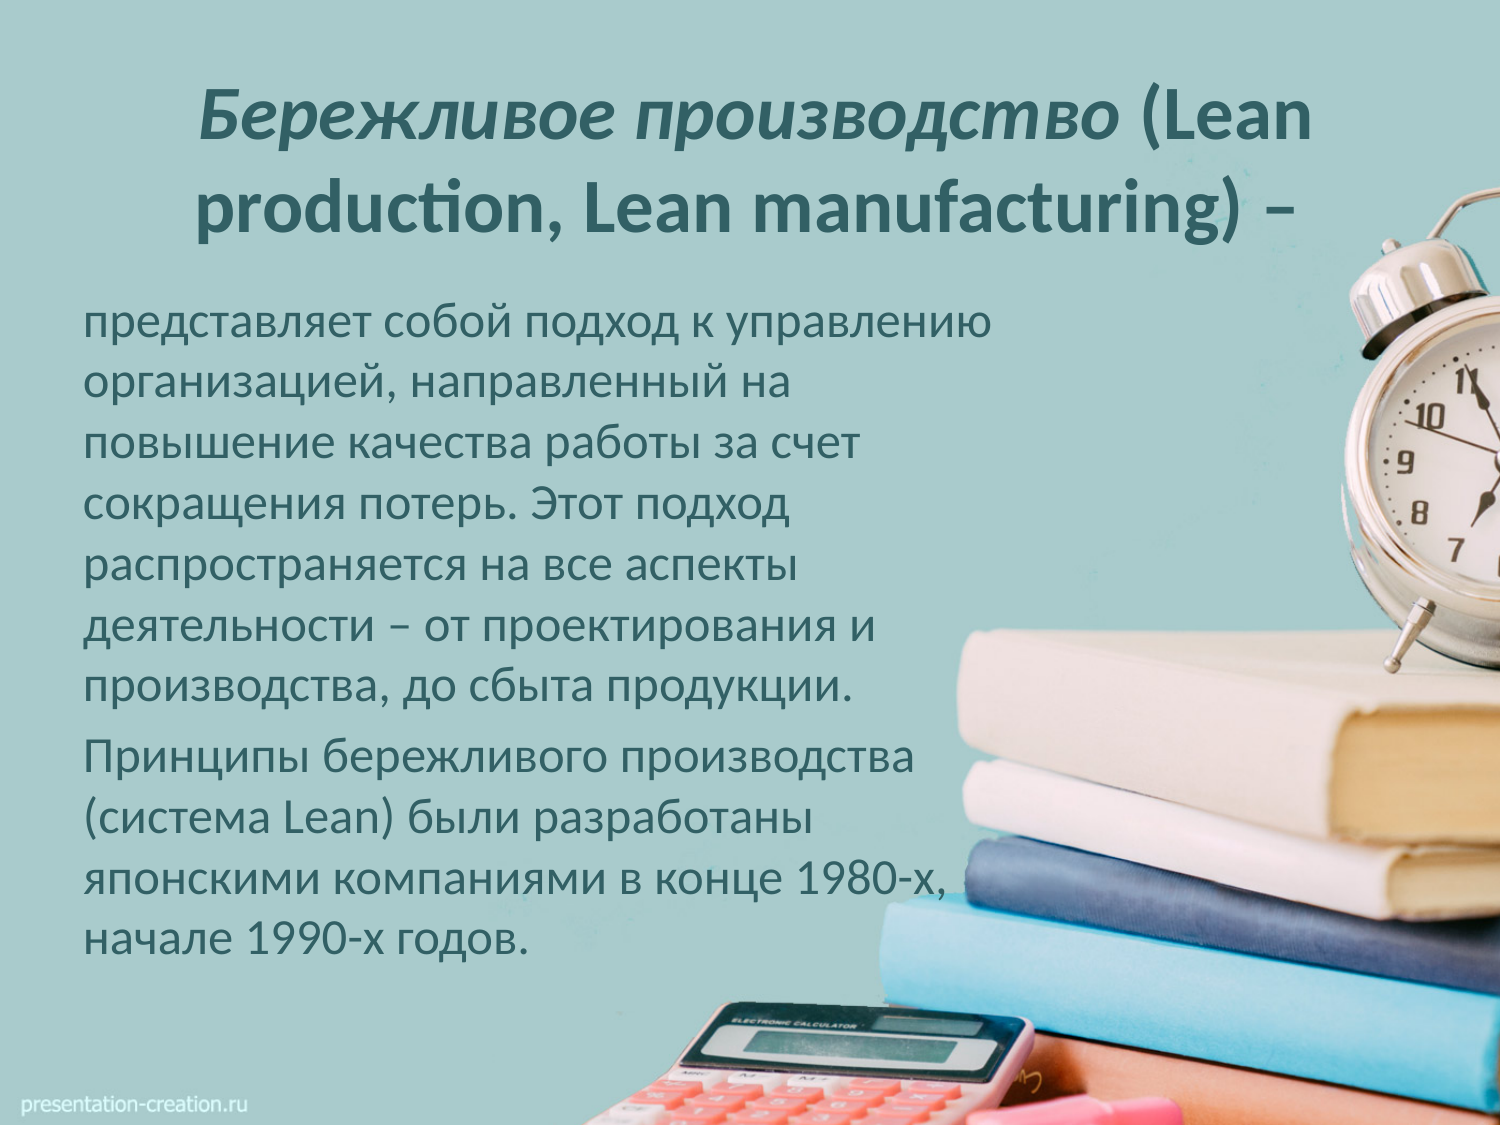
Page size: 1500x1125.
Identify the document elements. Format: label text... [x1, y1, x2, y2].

list представляет собой подход к управлению организацией, направленный на повышение качества работы за счет сокращения потерь. Этот подход распространяется на все аспекты деятельности – от проектирования и производства, до сбыта продукции. Принципы бережливого производства (система Lean) были разработаны японскими компаниями в конце 1980-х, начале 1990-х годов. [17, 278, 1034, 988]
picture [0, 0, 1500, 1125]
title Бережливое производство (Lean production, Lean manufacturing) – [41, 54, 1471, 256]
